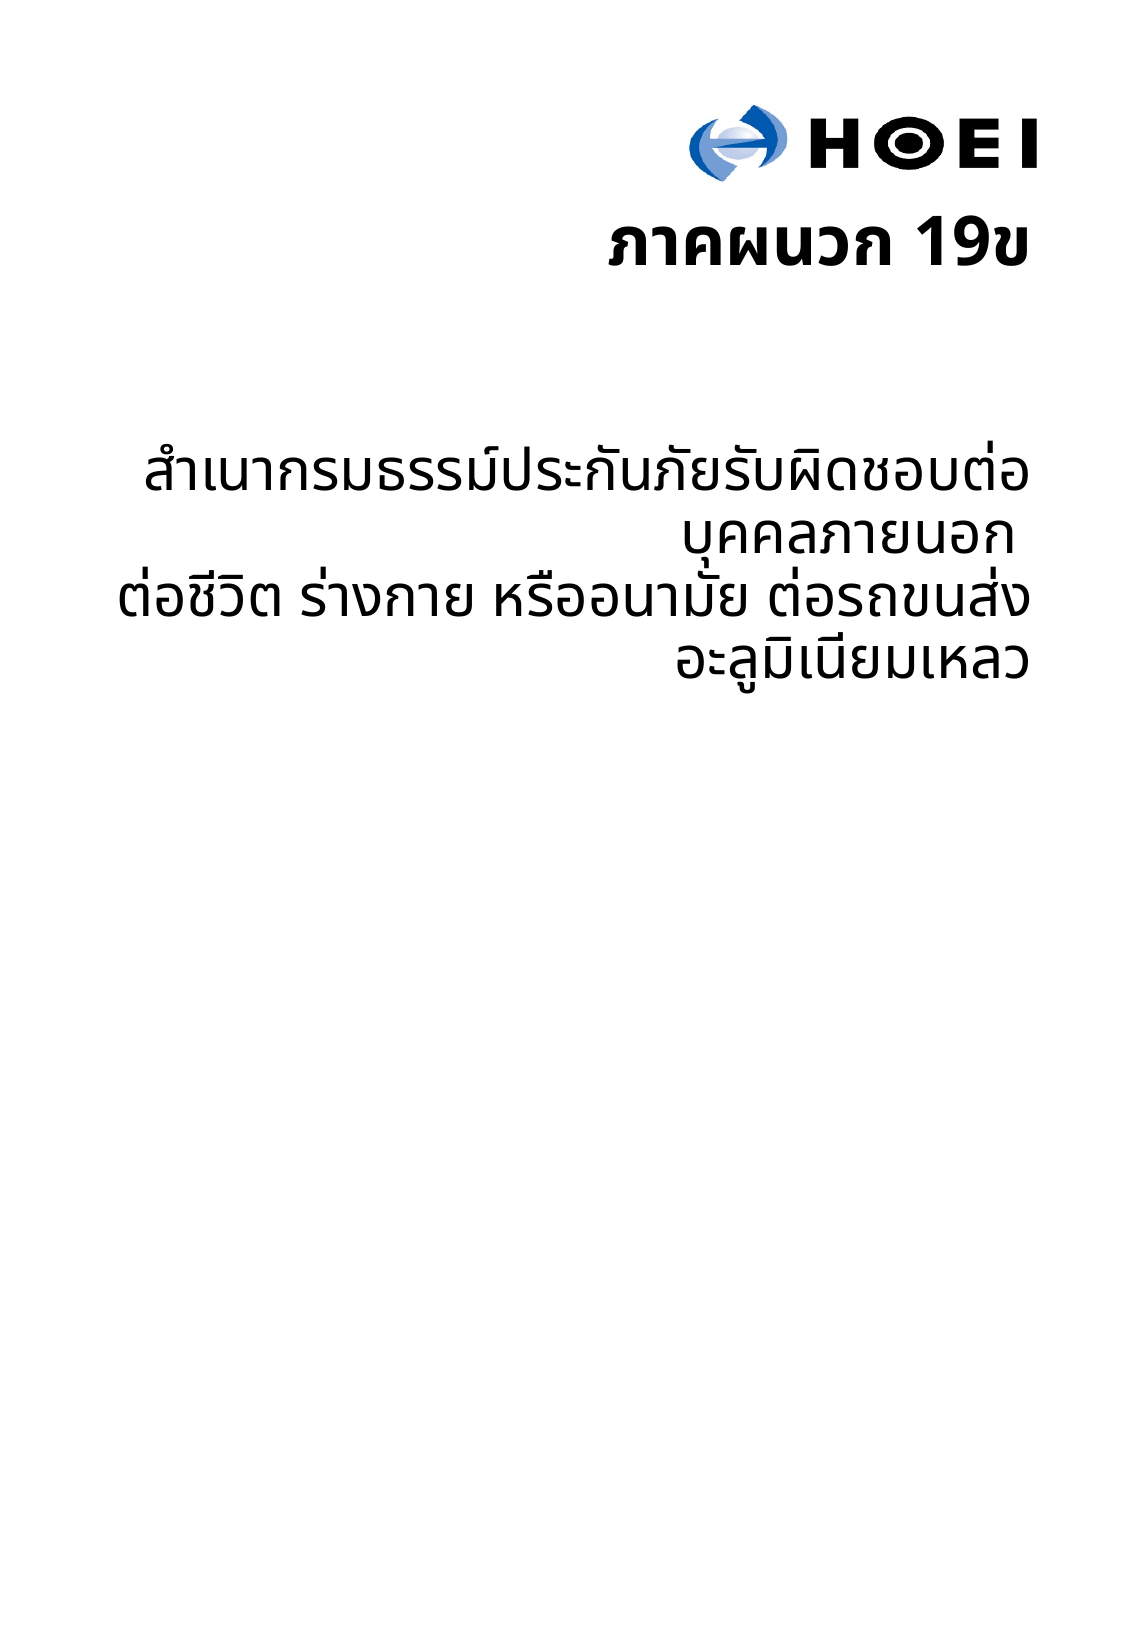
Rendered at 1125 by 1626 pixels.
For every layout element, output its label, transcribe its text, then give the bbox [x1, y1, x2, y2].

picture [687, 103, 1038, 183]
list สำเนากรมธรรม์ประกันภัยรับผิดชอบต่อบุคคลภายนอก ต่อชีวิต ร่างกาย หรืออนามัย ต่อรถขนส่งอะลูมิเนียมเหลว [77, 432, 1048, 1464]
title ภาคผนวก 19ข [77, 86, 1048, 401]
